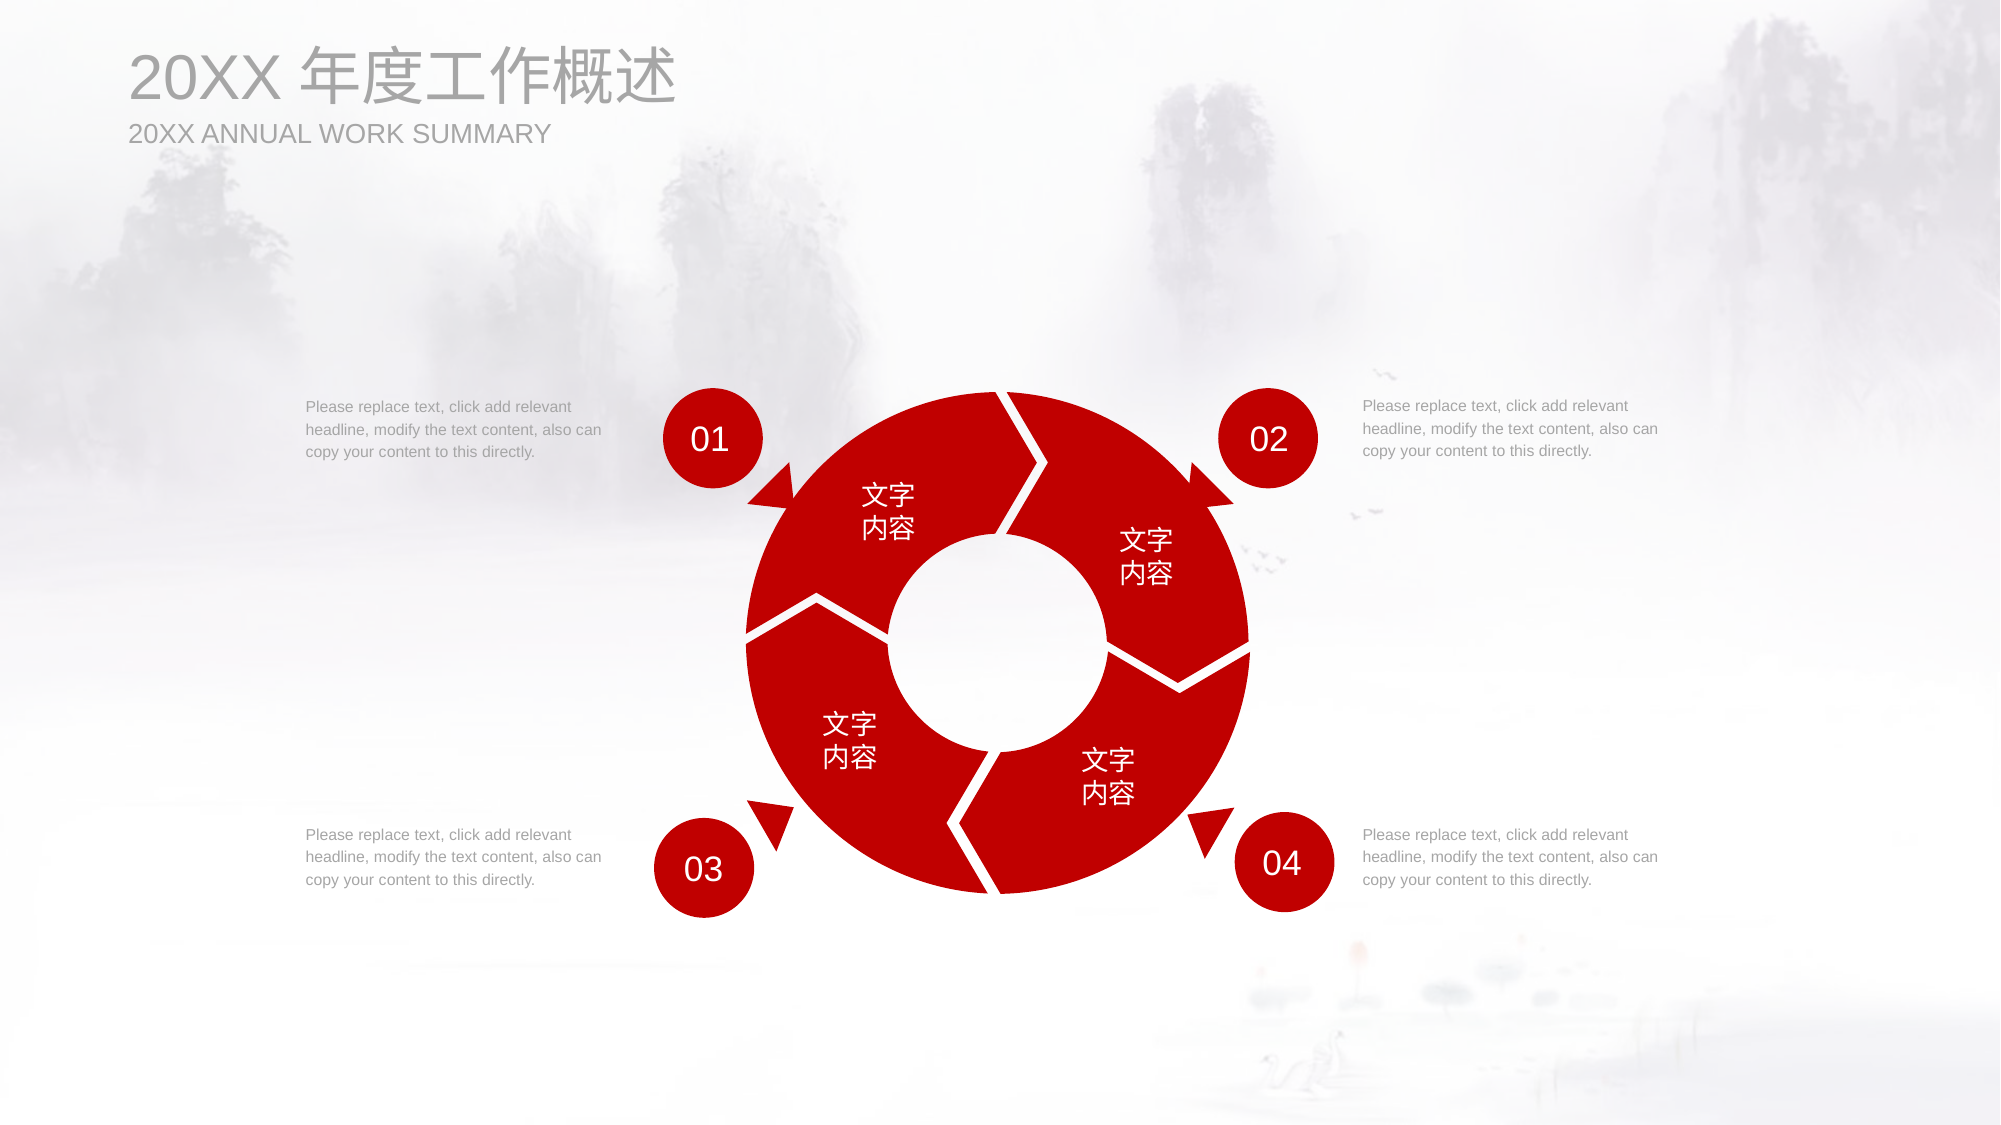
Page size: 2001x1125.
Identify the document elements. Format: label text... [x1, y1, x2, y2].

text_box Please replace text, click add relevant headline, modify the text content, also can copy your content to this directly. [1362, 820, 1690, 889]
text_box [662, 388, 811, 515]
text_box 20XX ANNUAL WORK SUMMARY [128, 115, 565, 149]
text_box Please replace text, click add relevant headline, modify the text content, also can copy your content to this directly. [305, 820, 626, 889]
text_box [648, 784, 797, 912]
text_box 文字内容 [1107, 503, 1187, 609]
text_box 文字内容 [811, 687, 890, 793]
text_box [1006, 392, 1249, 683]
text_box 文字内容 [849, 458, 928, 564]
text_box 文字内容 [1069, 723, 1149, 830]
text_box 20XX年度工作概述 [128, 36, 743, 113]
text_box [1183, 792, 1332, 919]
text_box [745, 392, 1037, 635]
text_box [959, 651, 1251, 894]
text_box Please replace text, click add relevant headline, modify the text content, also can copy your content to this directly. [305, 392, 626, 461]
text_box Please replace text, click add relevant headline, modify the text content, also can copy your content to this directly. [1362, 391, 1690, 461]
text_box [745, 602, 989, 894]
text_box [1169, 388, 1318, 515]
